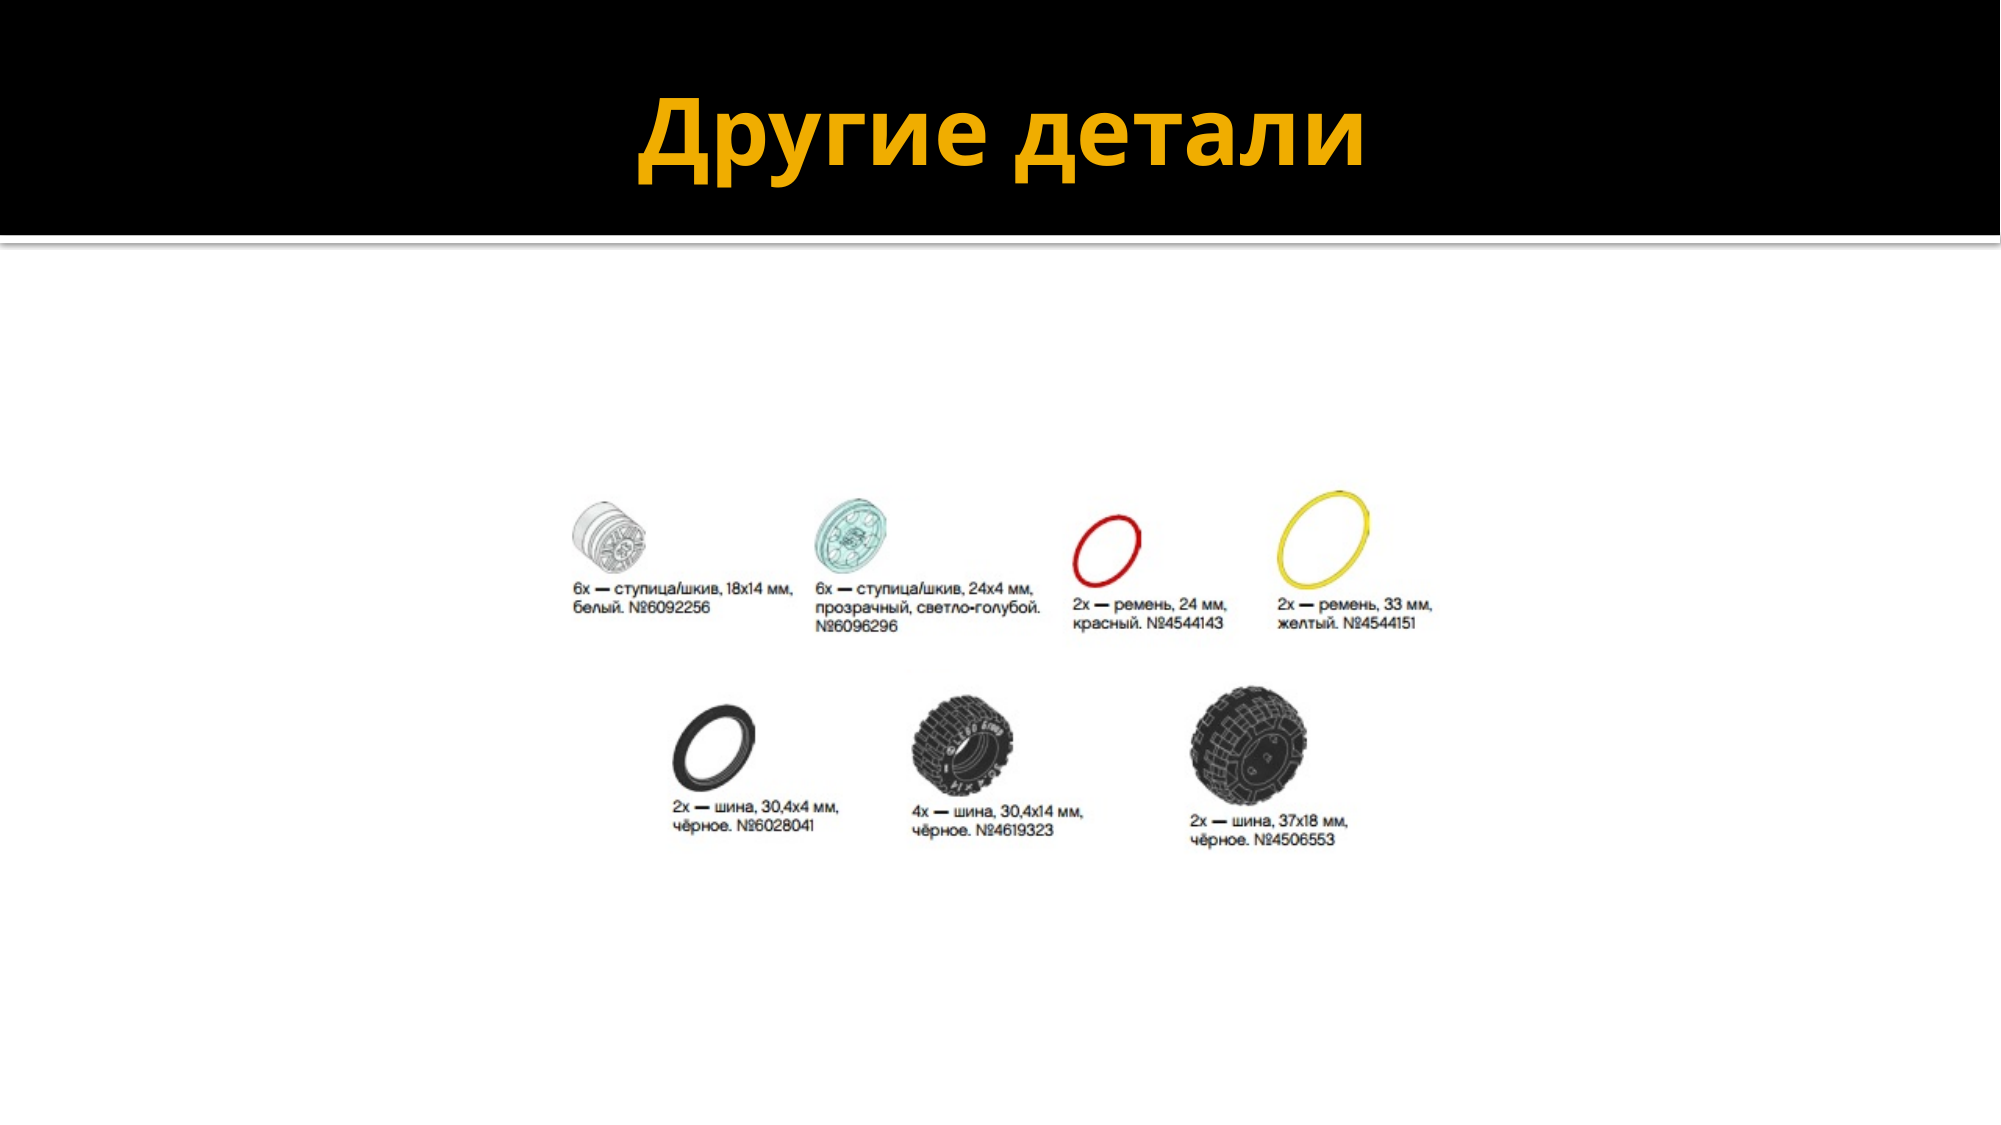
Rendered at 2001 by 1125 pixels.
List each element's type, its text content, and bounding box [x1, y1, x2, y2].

title Другие детали [99, 25, 1900, 231]
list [560, 472, 1440, 869]
